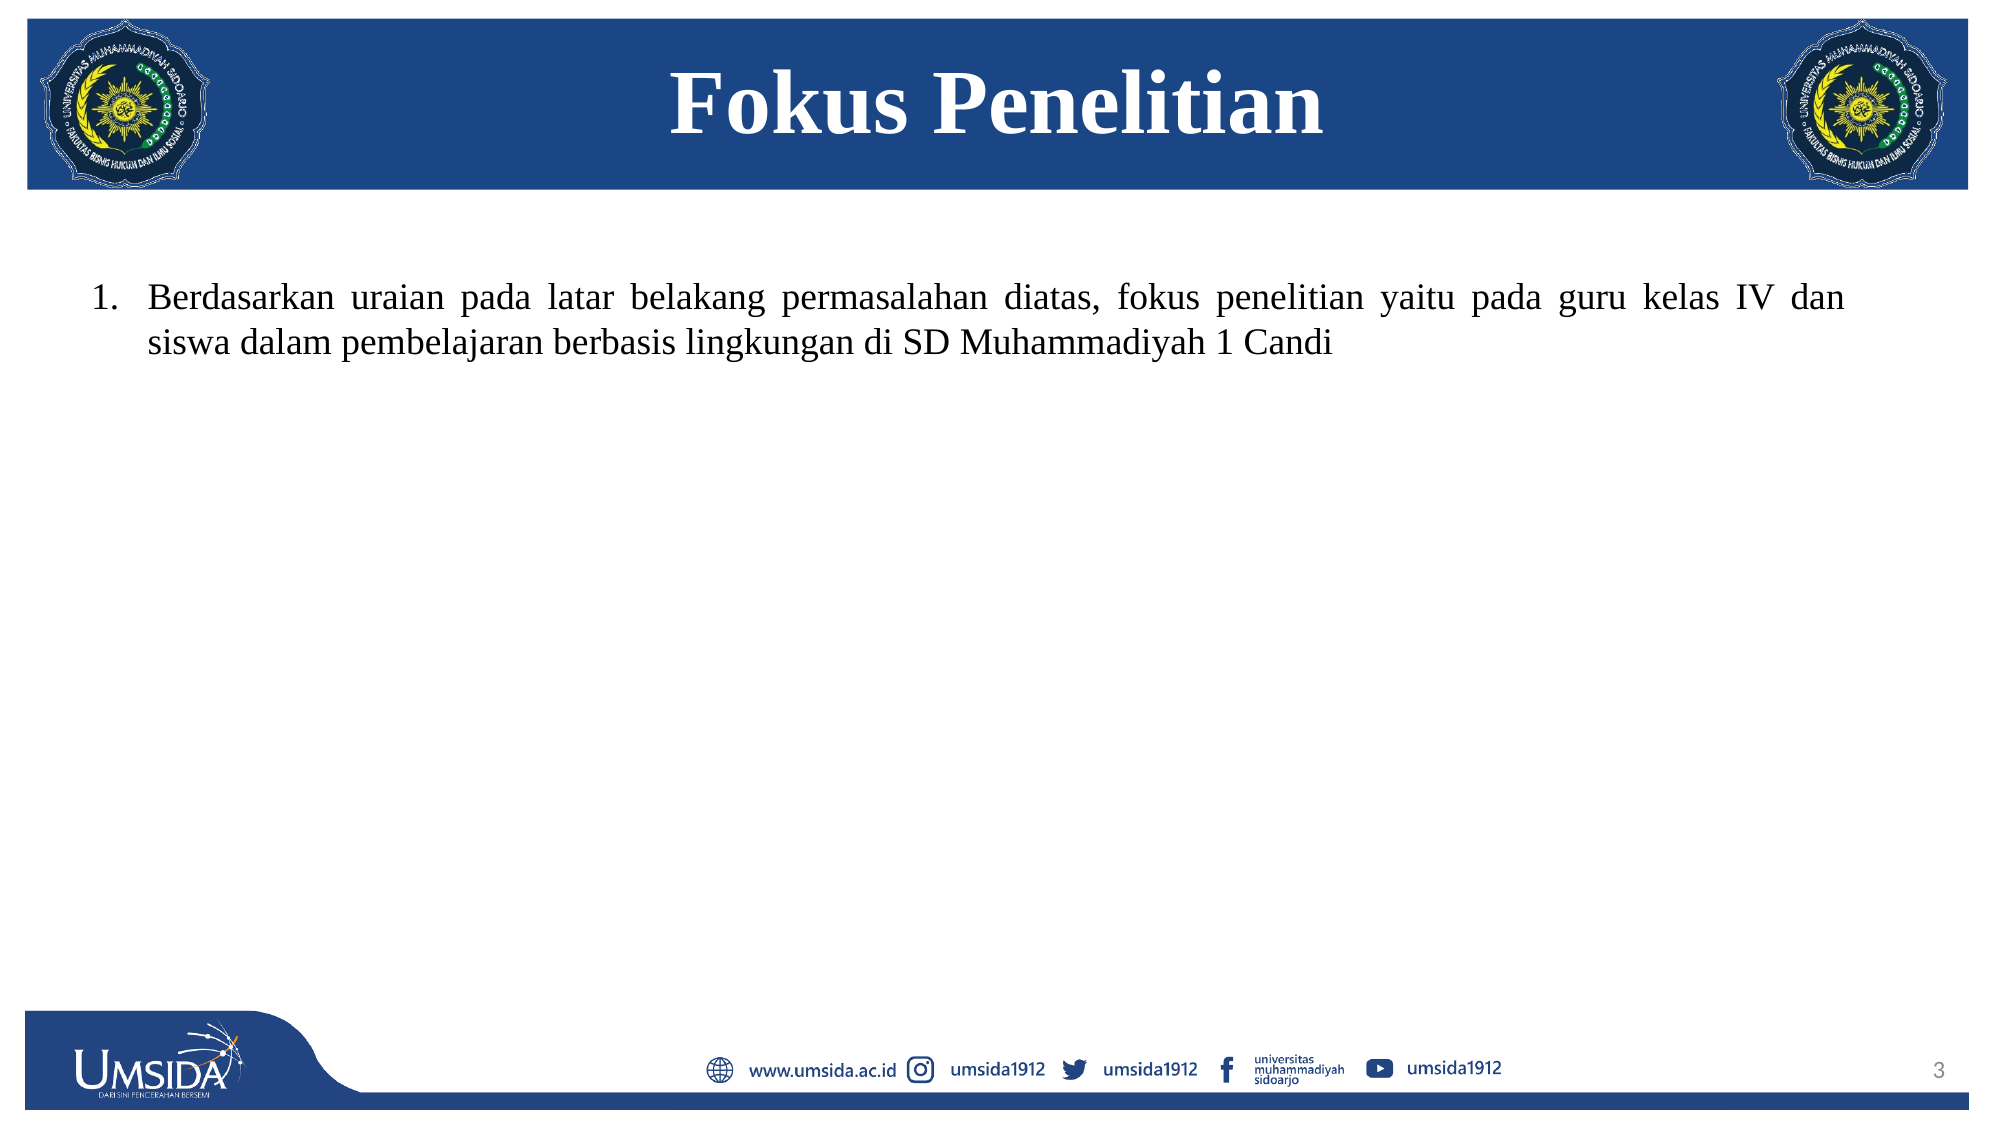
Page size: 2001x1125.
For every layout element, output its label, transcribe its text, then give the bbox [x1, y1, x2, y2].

picture [25, 16, 1969, 1110]
list Berdasarkan uraian pada latar belakang permasalahan diatas, fokus penelitian yaitu pada guru kelas IV dan siswa dalam pembelajaran berbasis lingkungan di SD Muhammadiyah 1 Candi [76, 264, 1863, 794]
title Fokus Penelitian [27, 18, 1969, 190]
